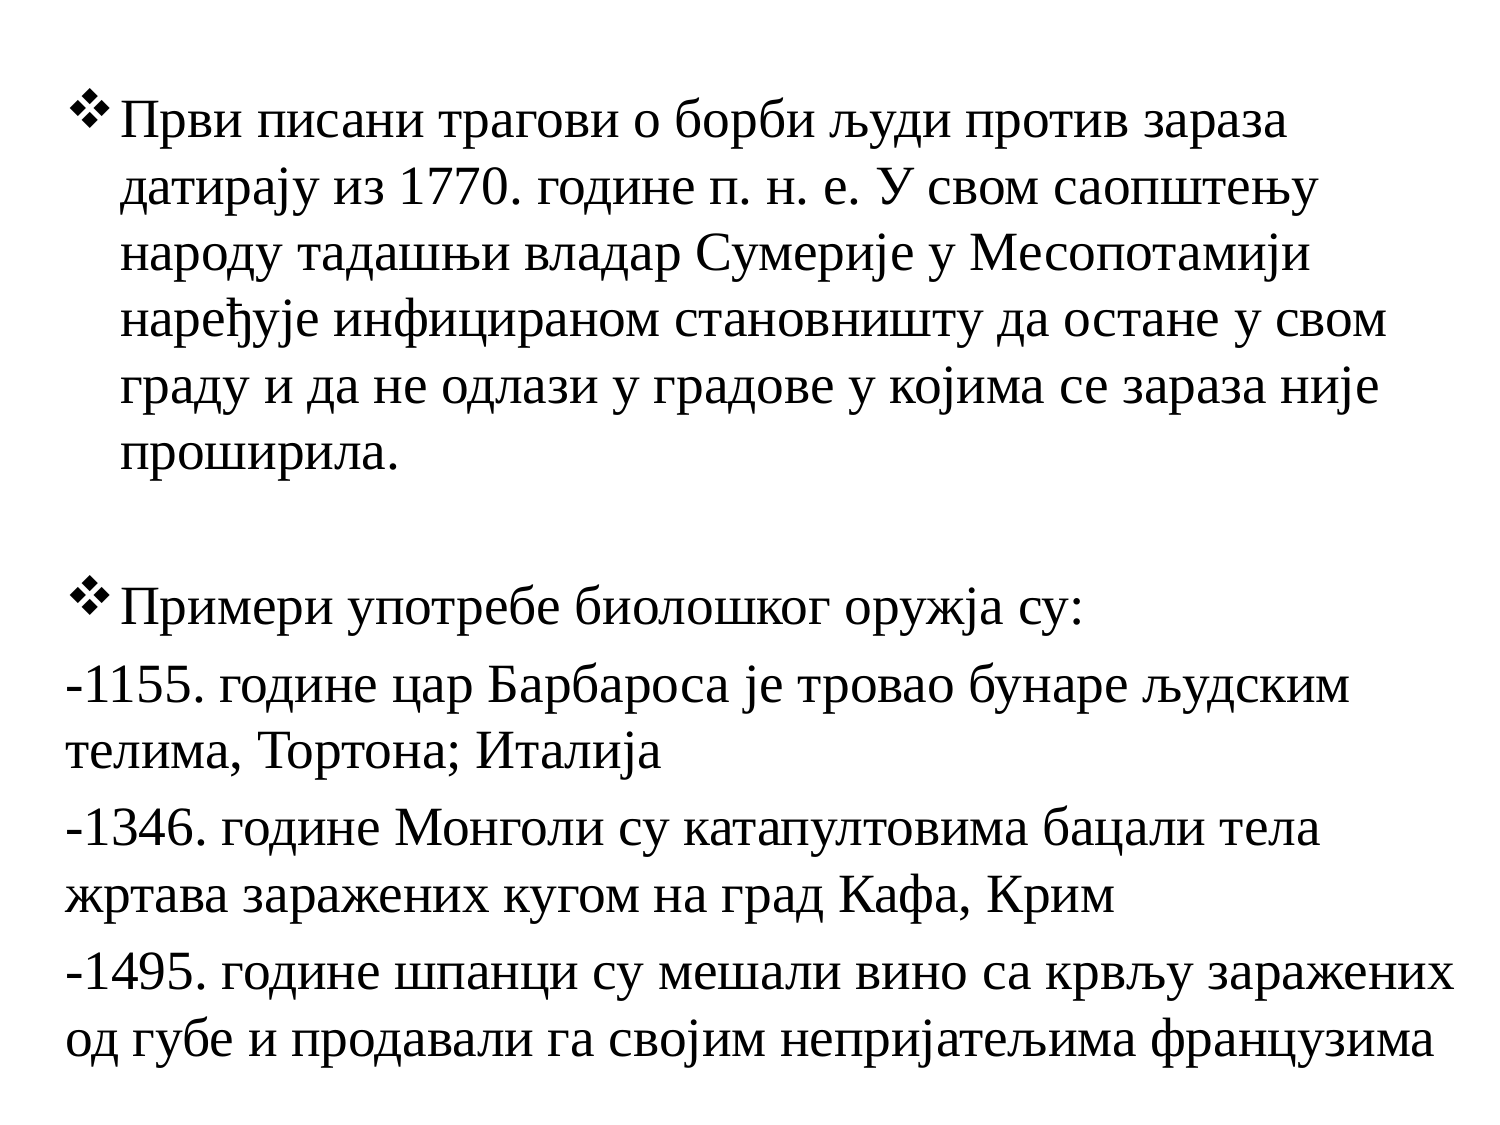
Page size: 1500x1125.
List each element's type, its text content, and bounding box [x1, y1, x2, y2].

list Први писани трагови о борби људи против зараза датирају из 1770. године п. н. е. У свом саопштењу народу тадашњи владар Сумерије у Месопотамији наређује инфицираном становништу да остане у свом граду и да не одлази у градове у којима се зараза није проширила. Примери употребе биолошког оружја су: -1155. године цар Барбароса је тровао бунаре људским телима, Тортона; Италија -1346. године Монголи су катапултовима бацали тела жртава заражених кугом на град Кафа, Крим -1495. године шпанци су мешали вино са крвљу заражених од губе и продавали га својим непријатељима французима [50, 75, 1475, 1075]
